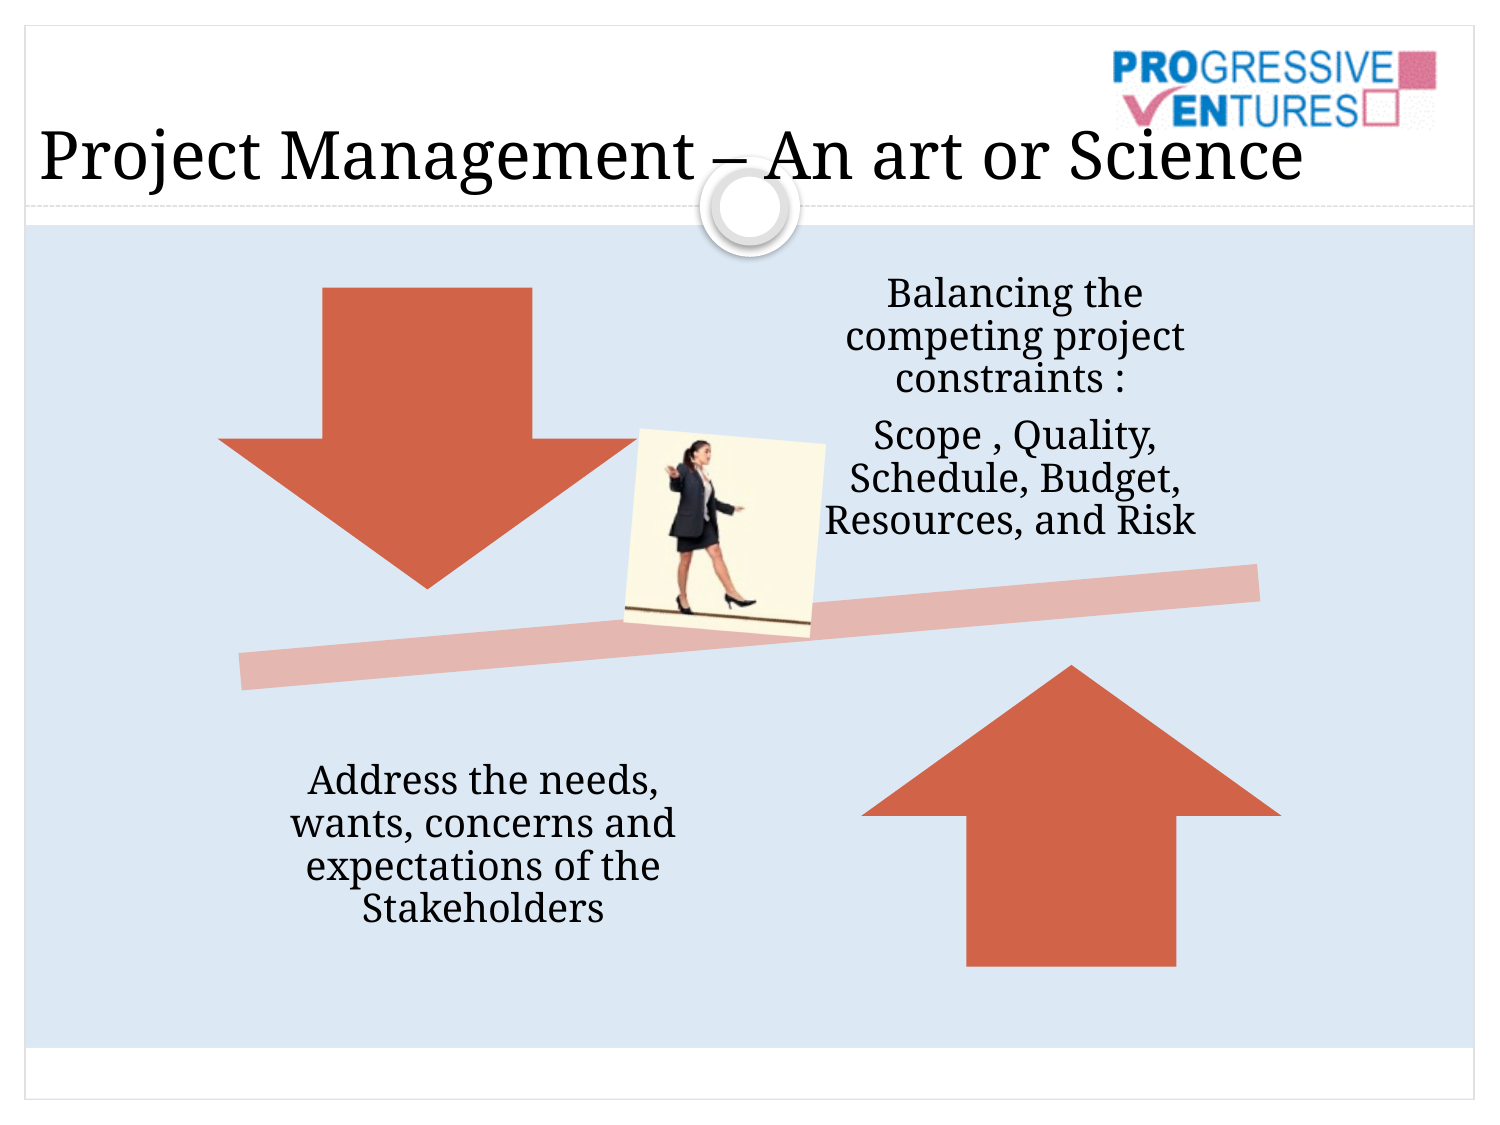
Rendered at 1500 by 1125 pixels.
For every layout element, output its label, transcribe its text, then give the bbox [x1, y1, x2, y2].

picture [631, 435, 818, 631]
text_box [49, 249, 1450, 1005]
picture [1112, 49, 1439, 130]
title Project Management – An art or Science [24, 75, 1426, 201]
